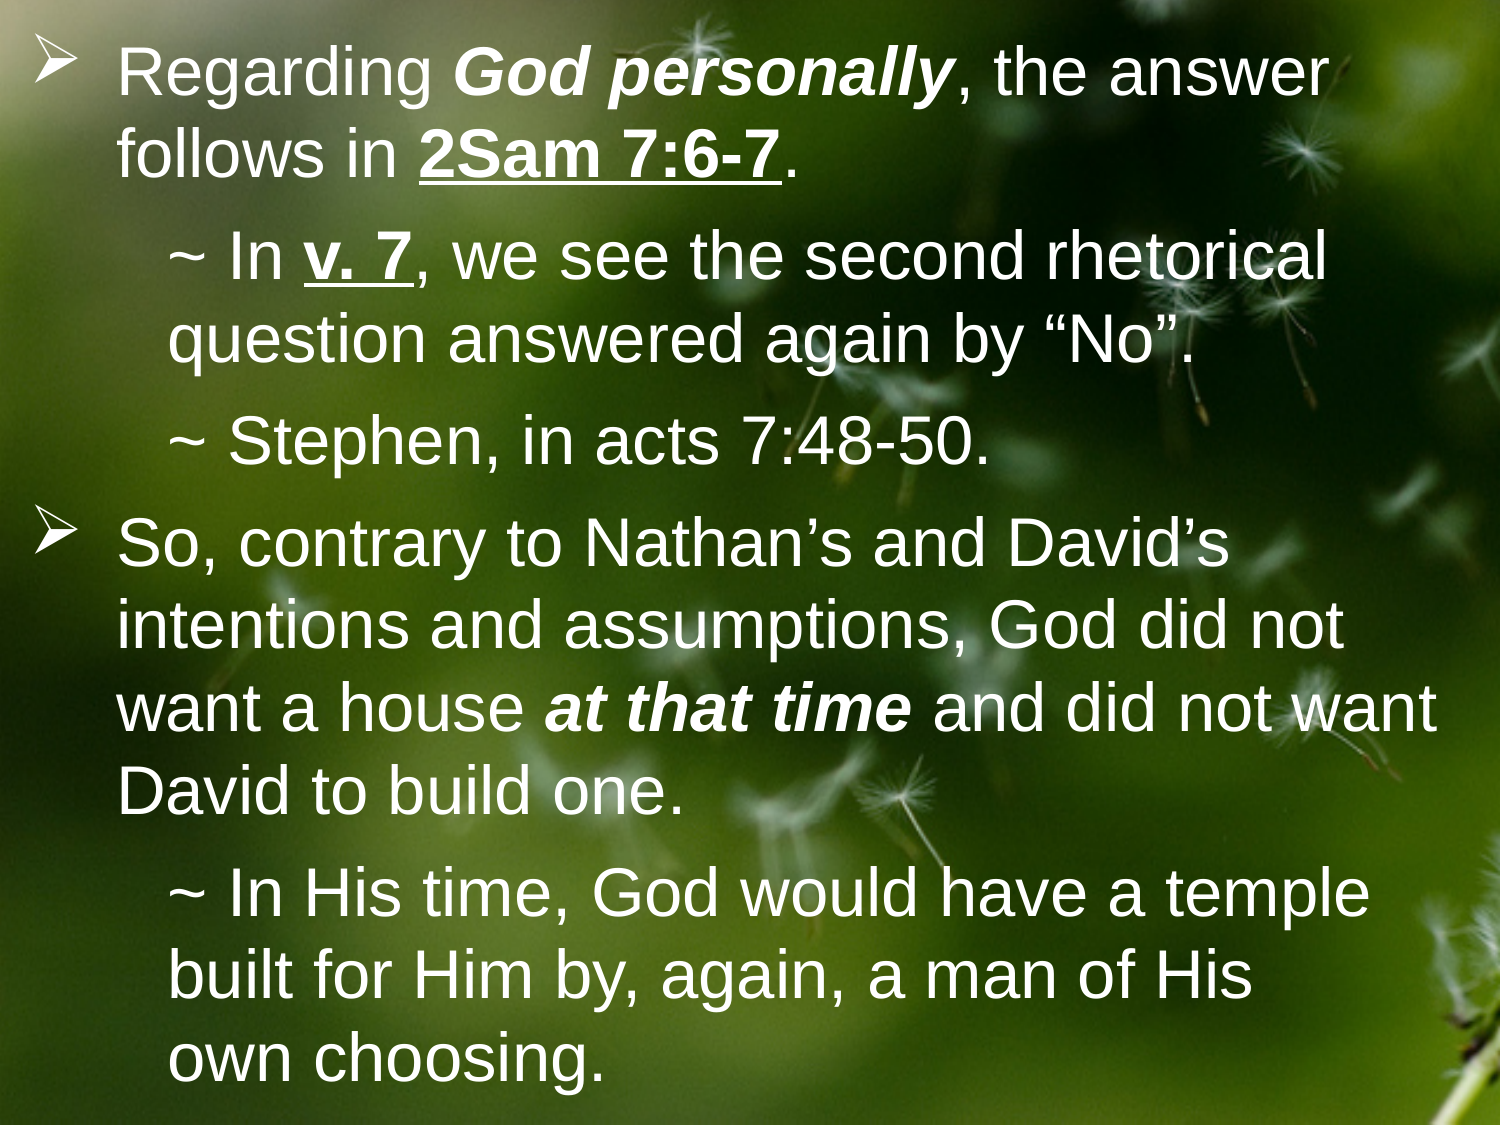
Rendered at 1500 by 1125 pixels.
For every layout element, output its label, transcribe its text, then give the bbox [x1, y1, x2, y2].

subtitle Regarding God personally, the answer follows in 2Sam 7:6-7. ~ In v. 7, we see the second rhetorical question answered again by “No”. ~ Stephen, in acts 7:48-50. So, contrary to Nathan’s and David’s intentions and assumptions, God did not want a house at that time and did not want David to build one. ~ In His time, God would have a temple built for Him by, again, a man of His own choosing. [14, 18, 1486, 1108]
picture [0, 0, 1500, 1125]
